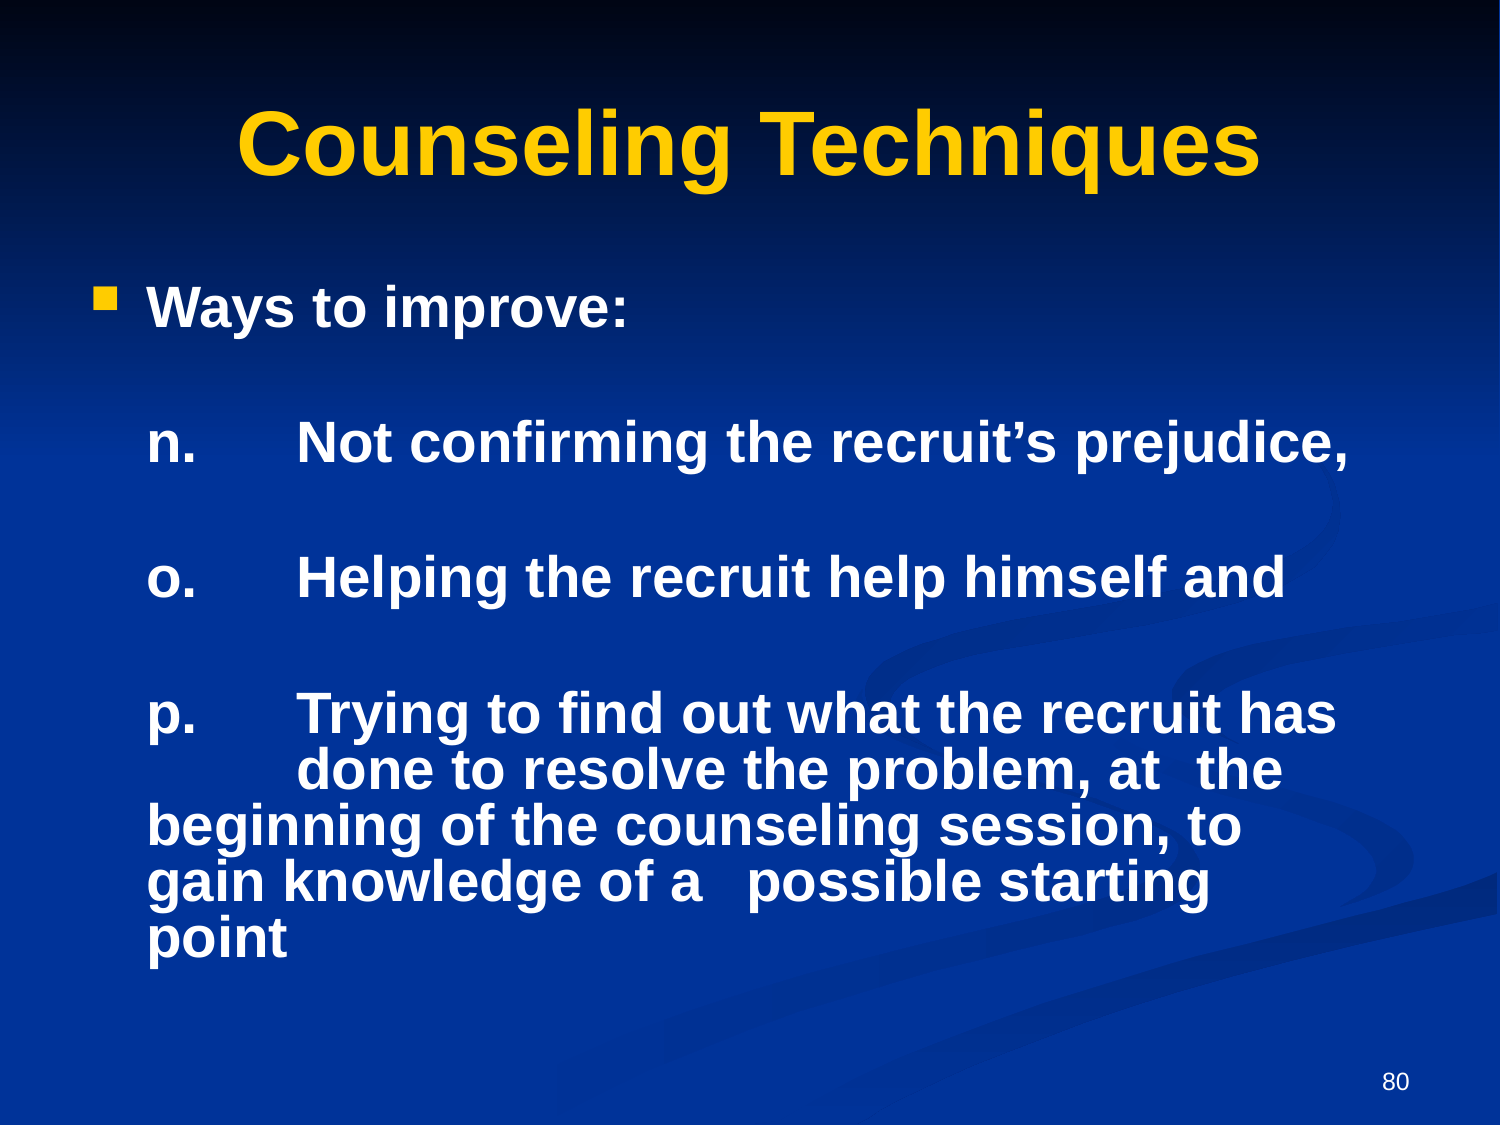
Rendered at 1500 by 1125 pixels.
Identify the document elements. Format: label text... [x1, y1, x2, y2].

list Ways to improve: n. Not confirming the recruit’s prejudice, o. Helping the recruit help himself and p. Trying to find out what the recruit has done to resolve the problem, at the beginning of the counseling session, to gain knowledge of a possible starting point [74, 274, 1426, 1051]
slide_number 80 [1074, 1051, 1426, 1104]
title Counseling Techniques [74, 44, 1426, 233]
